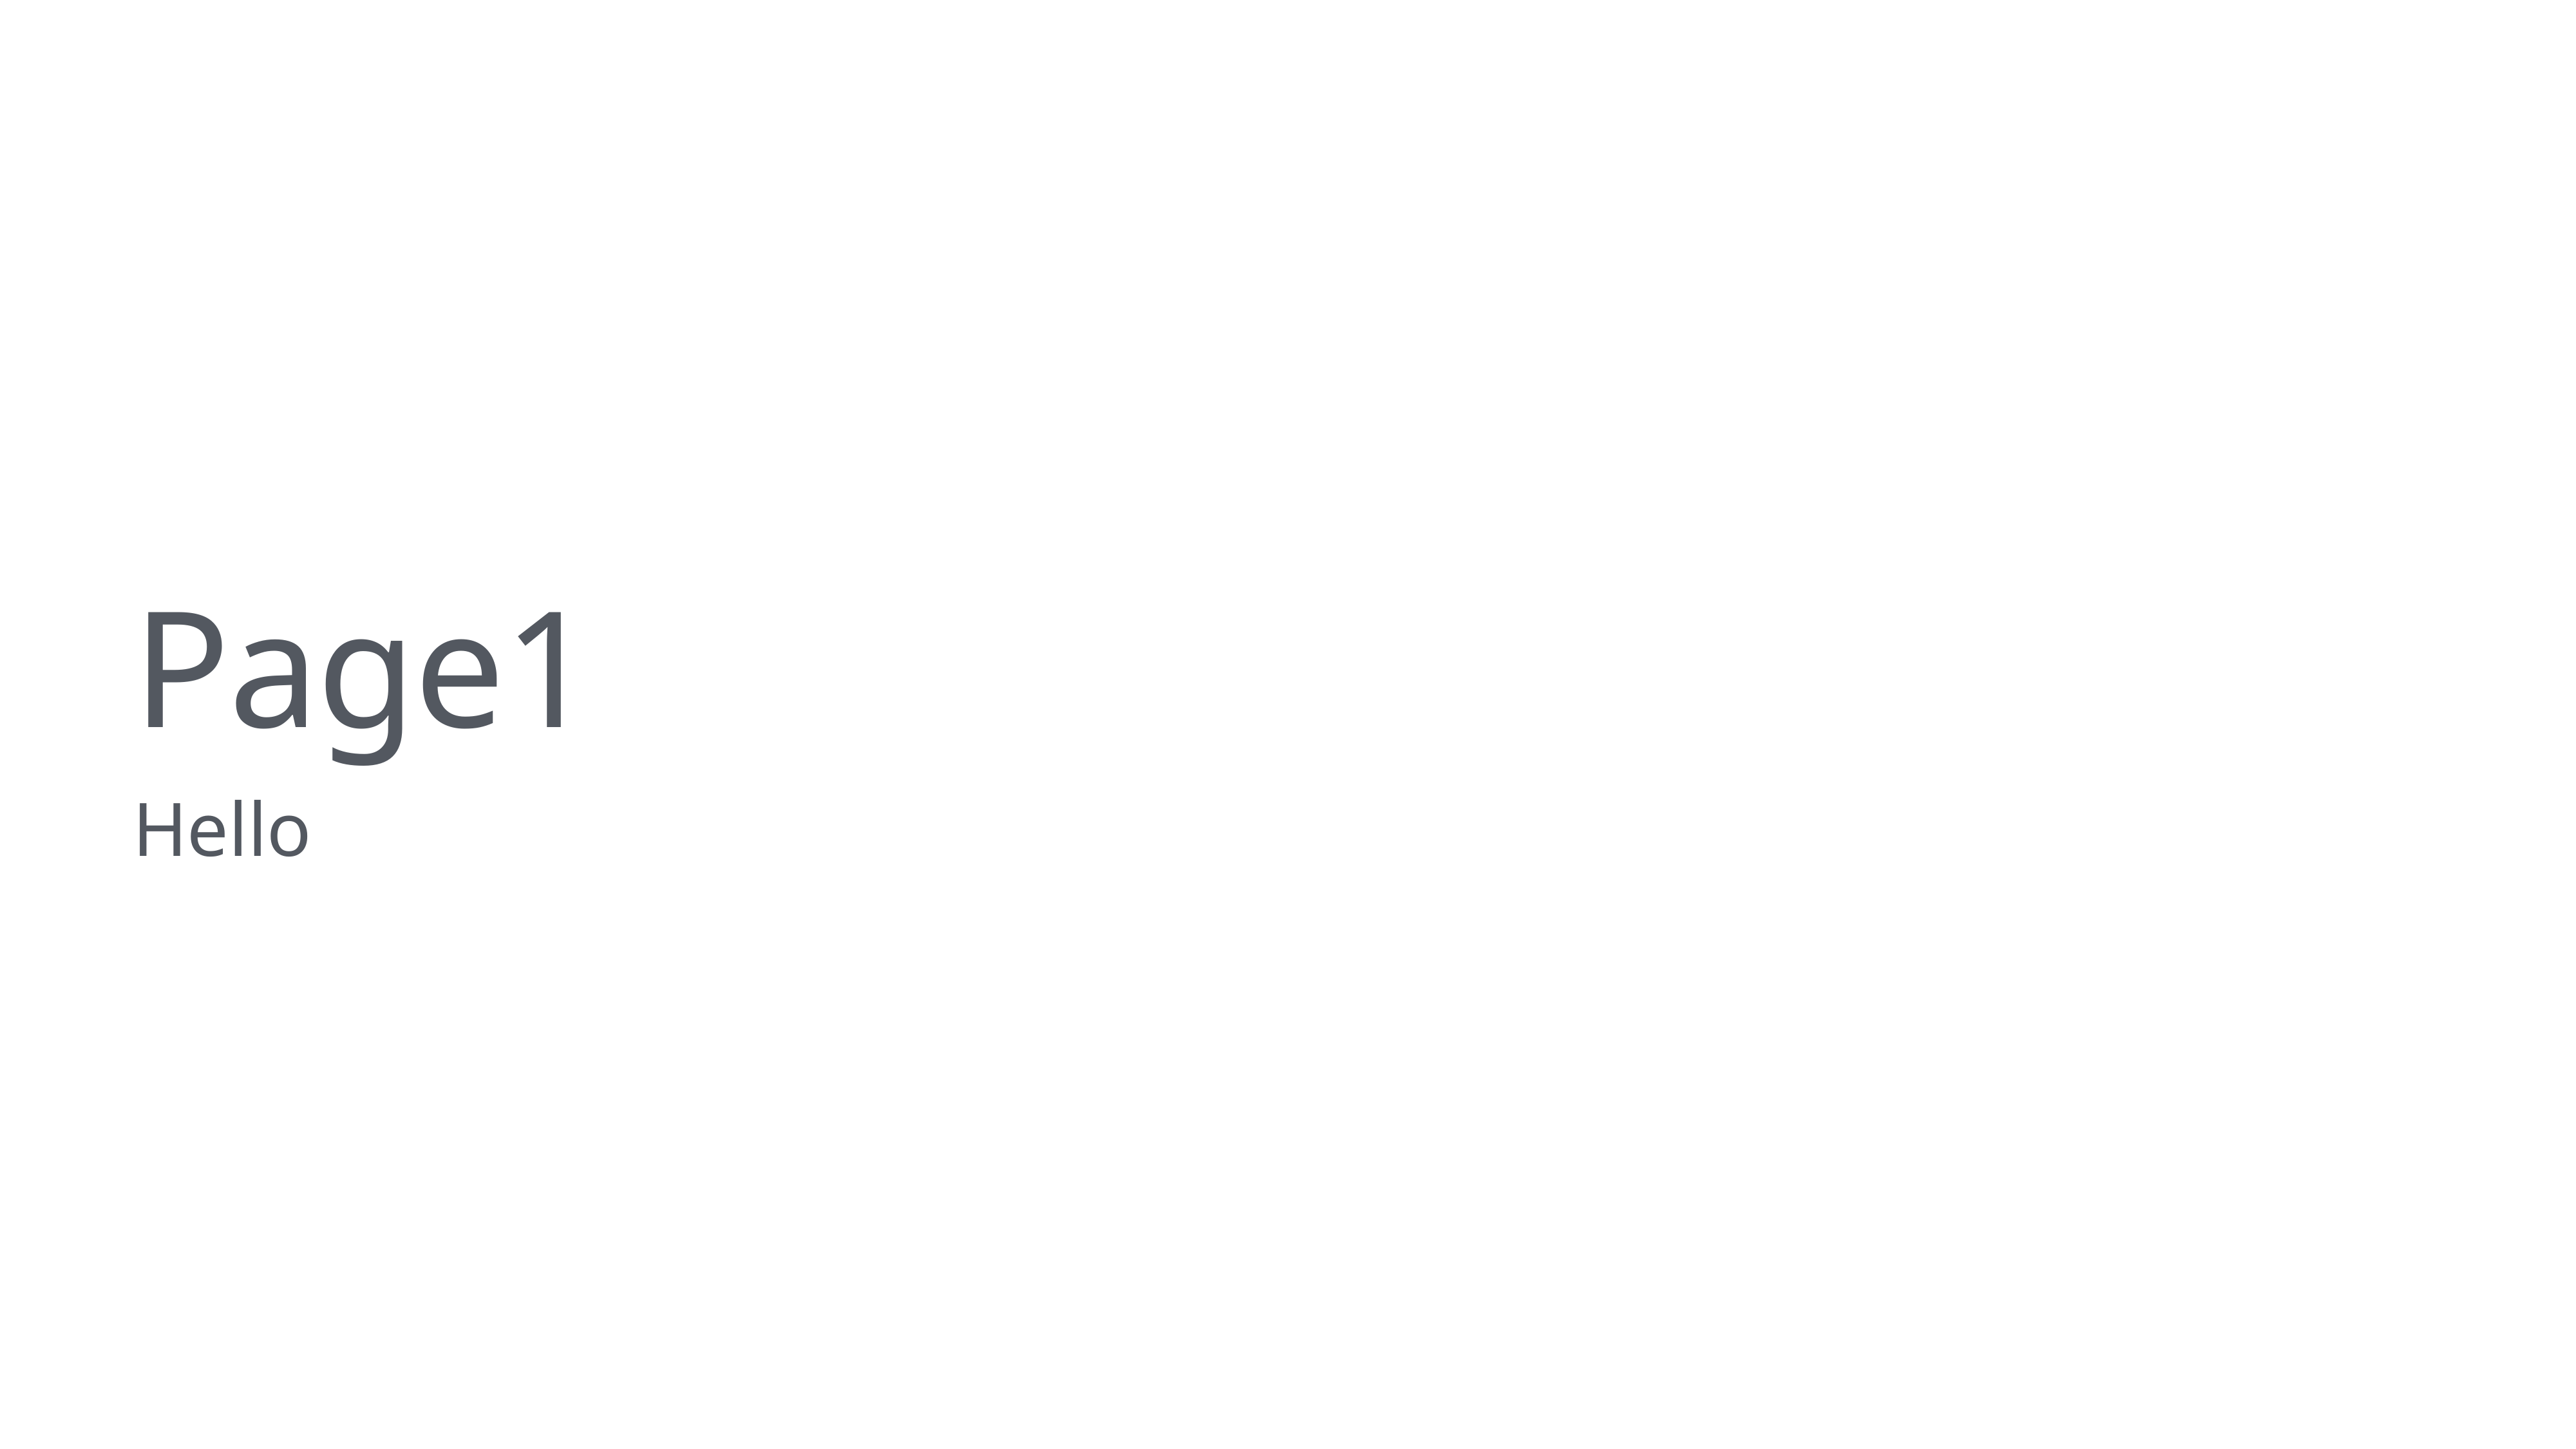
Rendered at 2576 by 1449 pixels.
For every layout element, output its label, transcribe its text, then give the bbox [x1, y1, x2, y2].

subtitle Hello [127, 776, 2449, 989]
title Page1 [127, 276, 2449, 768]
